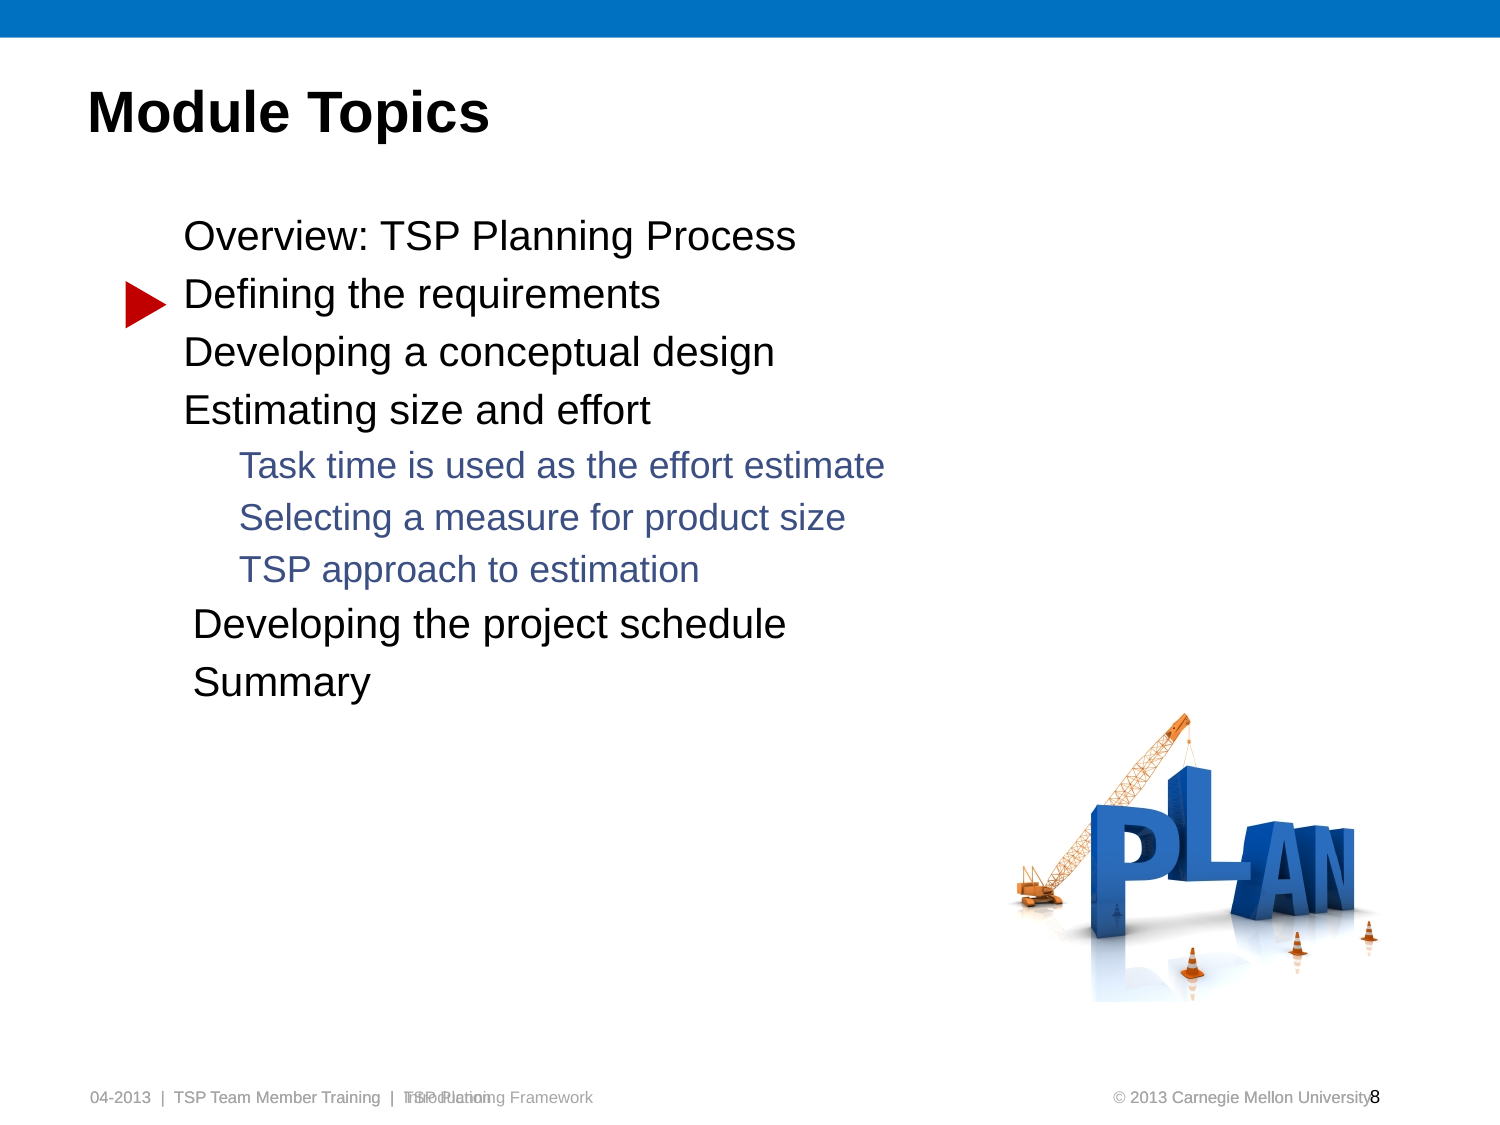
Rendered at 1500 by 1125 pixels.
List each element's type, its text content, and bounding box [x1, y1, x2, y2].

text_box [125, 281, 167, 329]
title Module Topics [87, 87, 1439, 226]
list Overview: TSP Planning Process Defining the requirements Developing a conceptual design Estimating size and effort Task time is used as the effort estimate Selecting a measure for product size TSP approach to estimation Developing the project schedule Summary [183, 212, 1439, 1026]
picture [999, 707, 1390, 1003]
